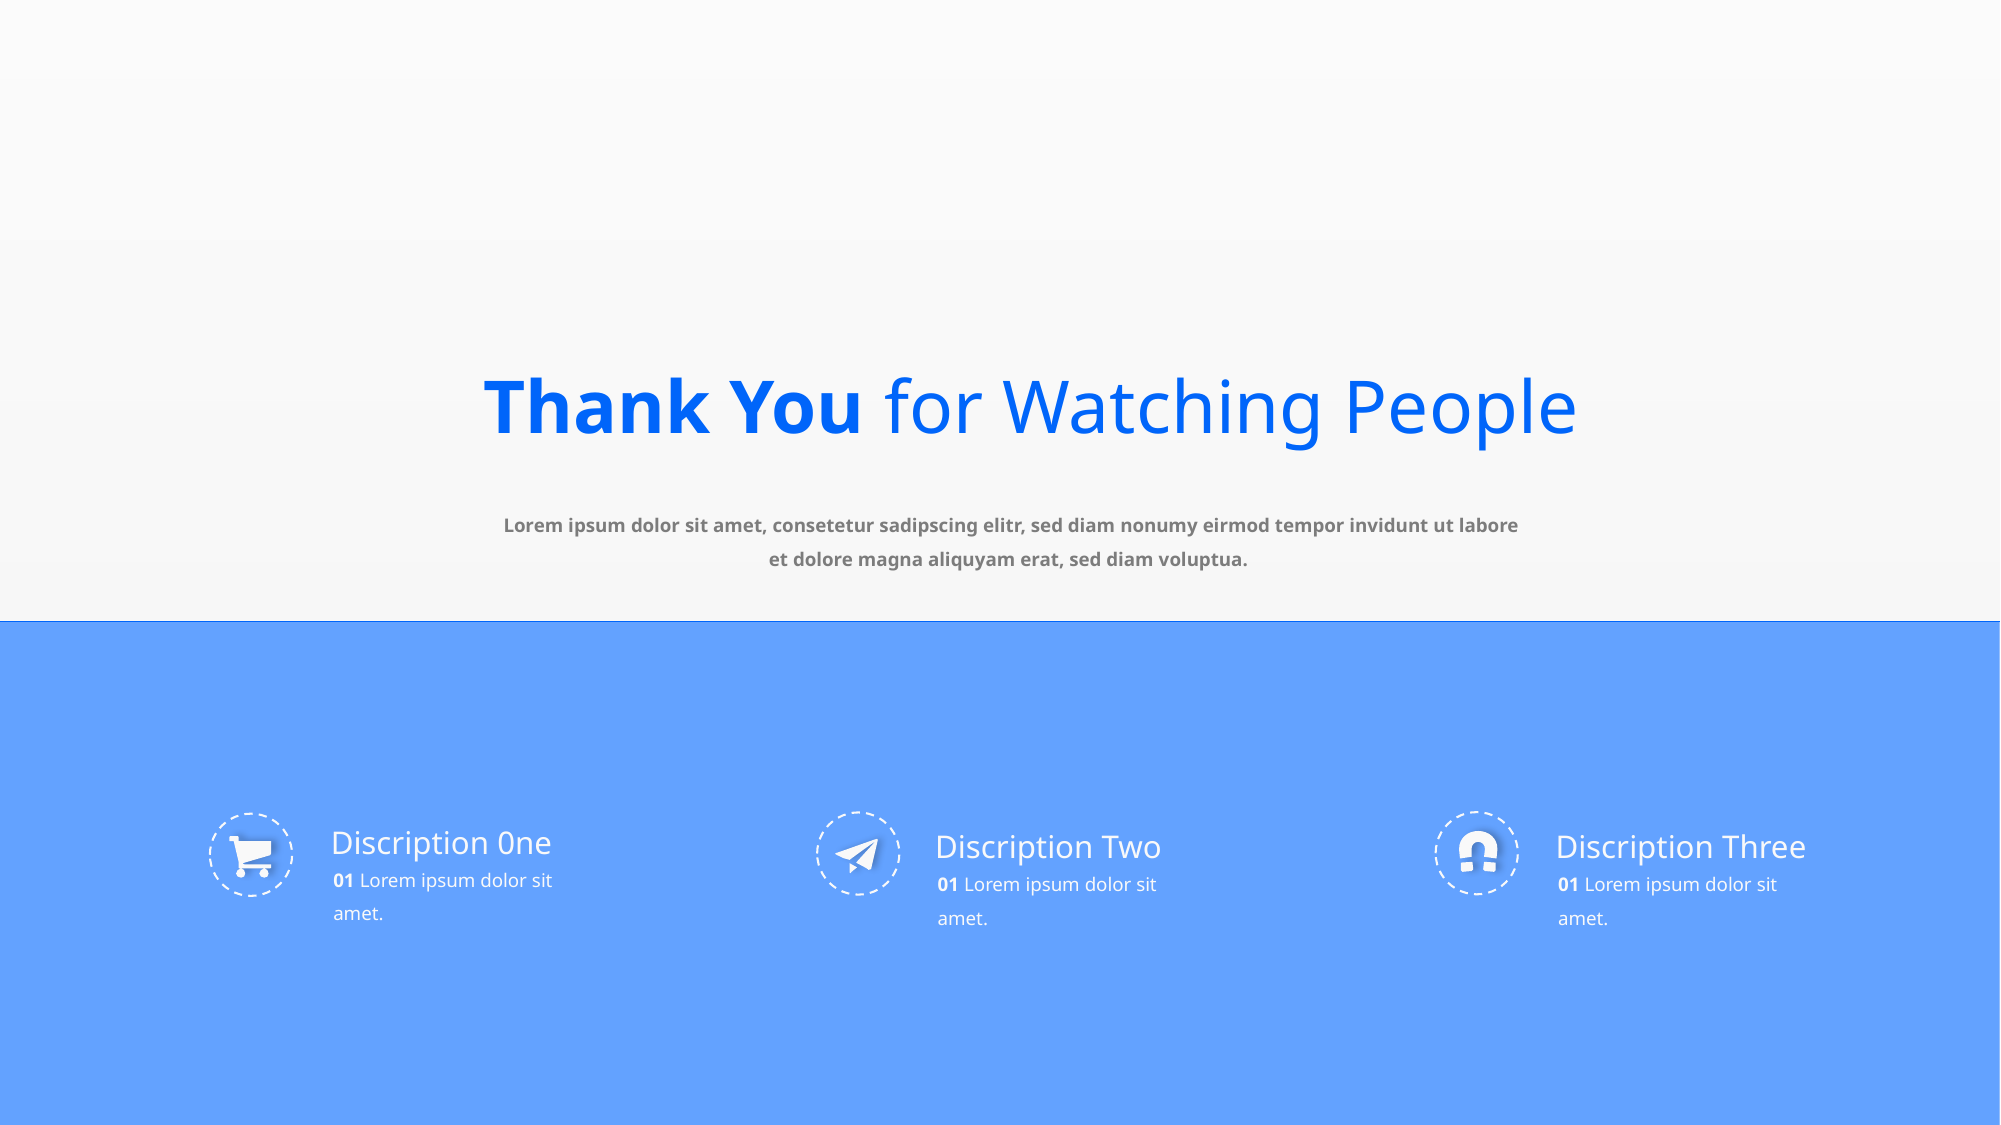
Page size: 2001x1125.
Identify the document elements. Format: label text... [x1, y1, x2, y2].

text_box Discription Three [1540, 819, 1932, 873]
text_box Thank You for Watching People [468, 266, 1730, 456]
text_box 01 Lorem ipsum dolor sit amet. [922, 854, 1223, 937]
text_box 01 Lorem ipsum dolor sit amet. [318, 849, 619, 932]
text_box [208, 812, 294, 897]
text_box [0, 622, 2000, 1125]
text_box 01 Lorem ipsum dolor sit amet. [1543, 854, 1844, 937]
text_box Lorem ipsum dolor sit amet, consetetur sadipscing elitr, sed diam nonumy eirmod tempor invidunt ut labore et dolore magna aliquyam erat, sed diam voluptua. [483, 495, 1538, 578]
text_box Discription Two [920, 819, 1312, 873]
text_box [816, 811, 901, 896]
text_box [1434, 811, 1519, 896]
text_box Discription 0ne [316, 815, 707, 868]
